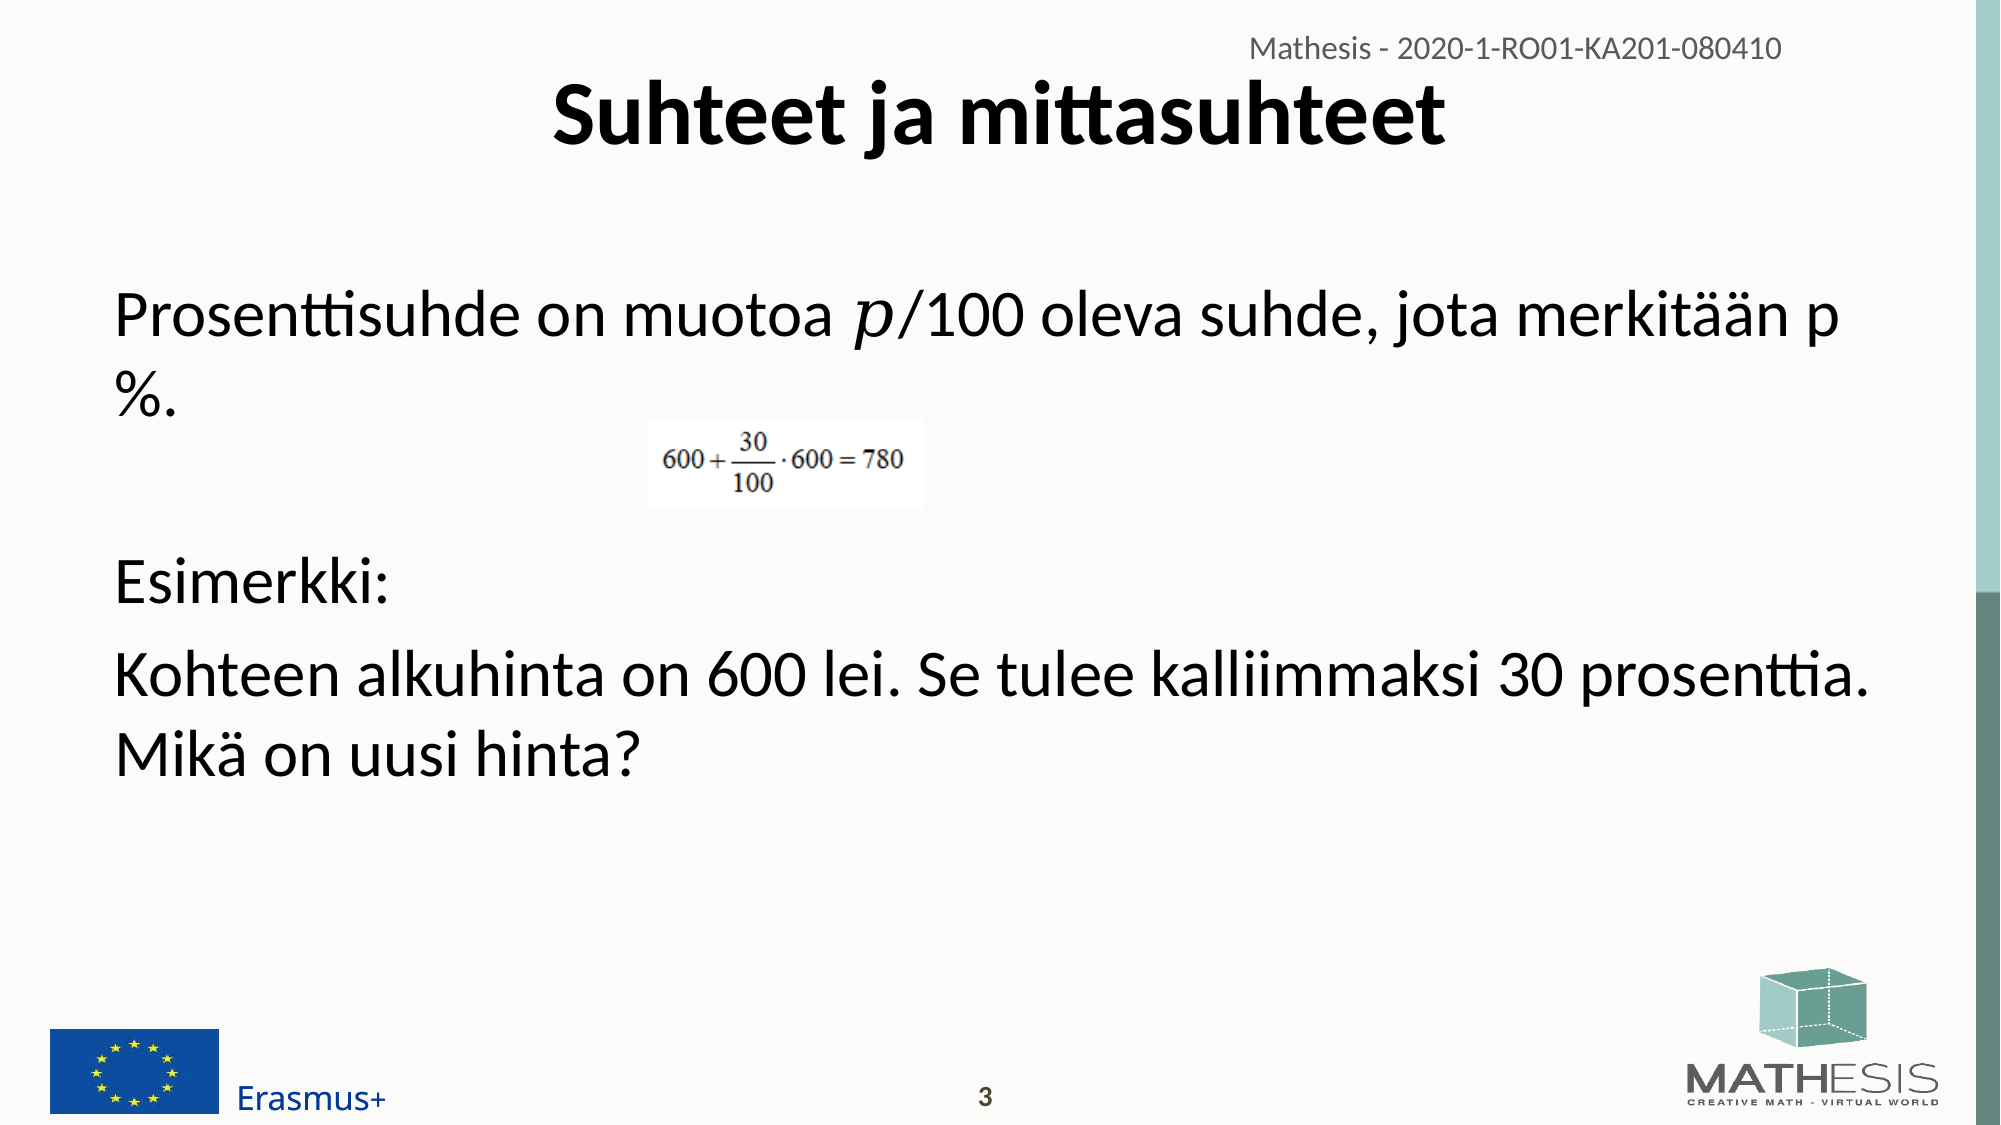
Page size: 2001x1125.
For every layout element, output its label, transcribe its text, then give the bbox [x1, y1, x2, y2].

picture [50, 1029, 219, 1114]
title Suhteet ja mittasuhteet [99, 45, 1900, 233]
picture [646, 418, 923, 508]
list Prosenttisuhde on muotoa 𝑝/100 oleva suhde, jota merkitään p%. Esimerkki: Kohteen alkuhinta on 600 lei. Se tulee kalliimmaksi 30 prosenttia. Mikä on uusi hinta? [99, 262, 1900, 1005]
